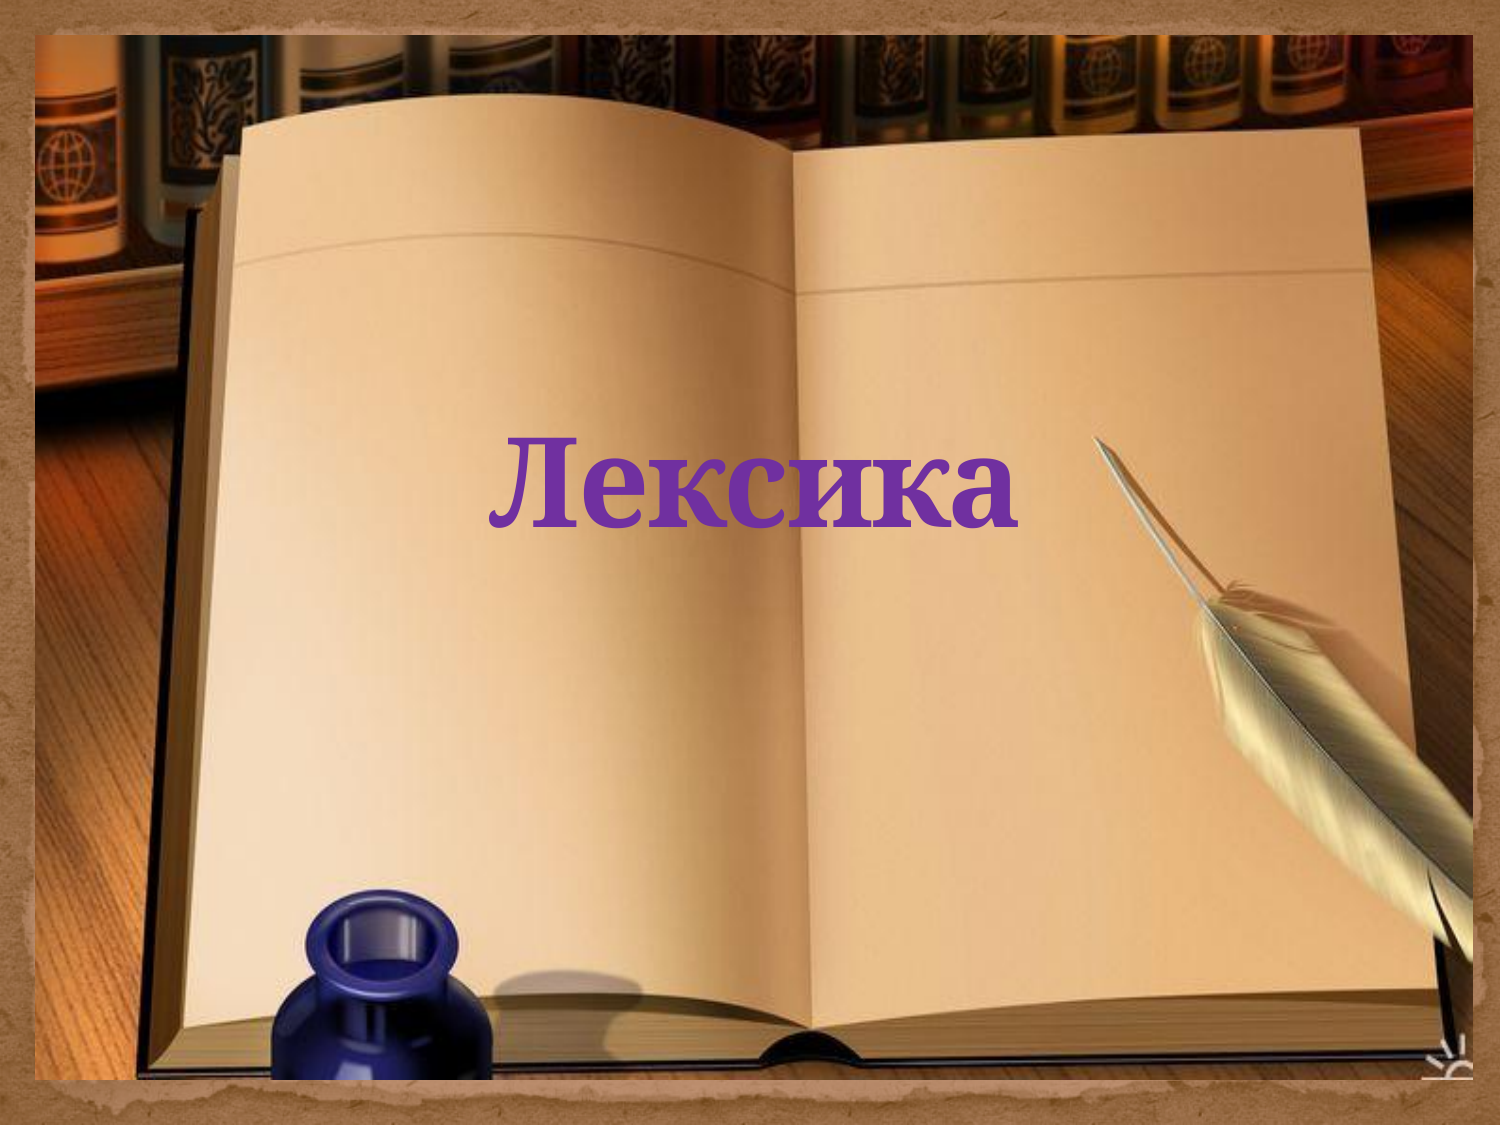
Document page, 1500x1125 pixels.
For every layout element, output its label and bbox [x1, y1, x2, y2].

picture [35, 35, 1473, 1080]
